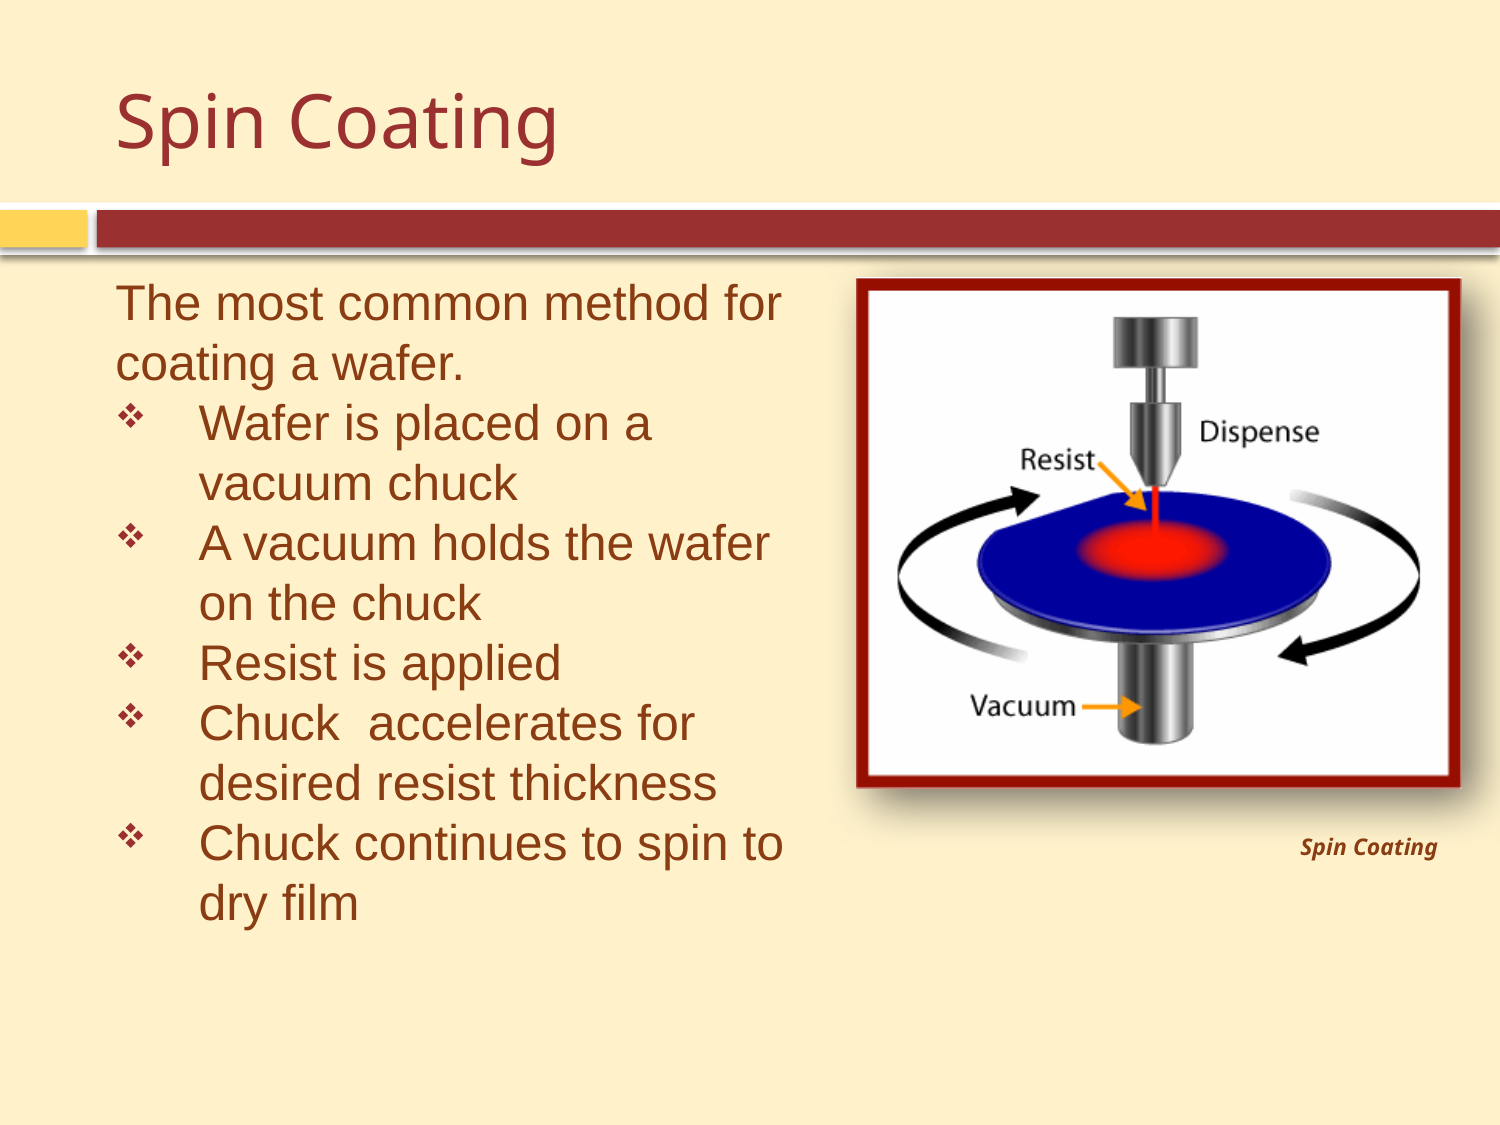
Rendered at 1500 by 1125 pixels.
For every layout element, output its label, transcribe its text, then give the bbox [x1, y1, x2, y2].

list The most common method for coating a wafer. Wafer is placed on a vacuum chuck A vacuum holds the wafer on the chuck Resist is applied Chuck accelerates for desired resist thickness Chuck continues to spin to dry film [100, 262, 827, 1000]
picture [855, 277, 1463, 790]
text_box Spin Coating [1091, 825, 1454, 868]
title Spin Coating [100, 37, 1438, 200]
